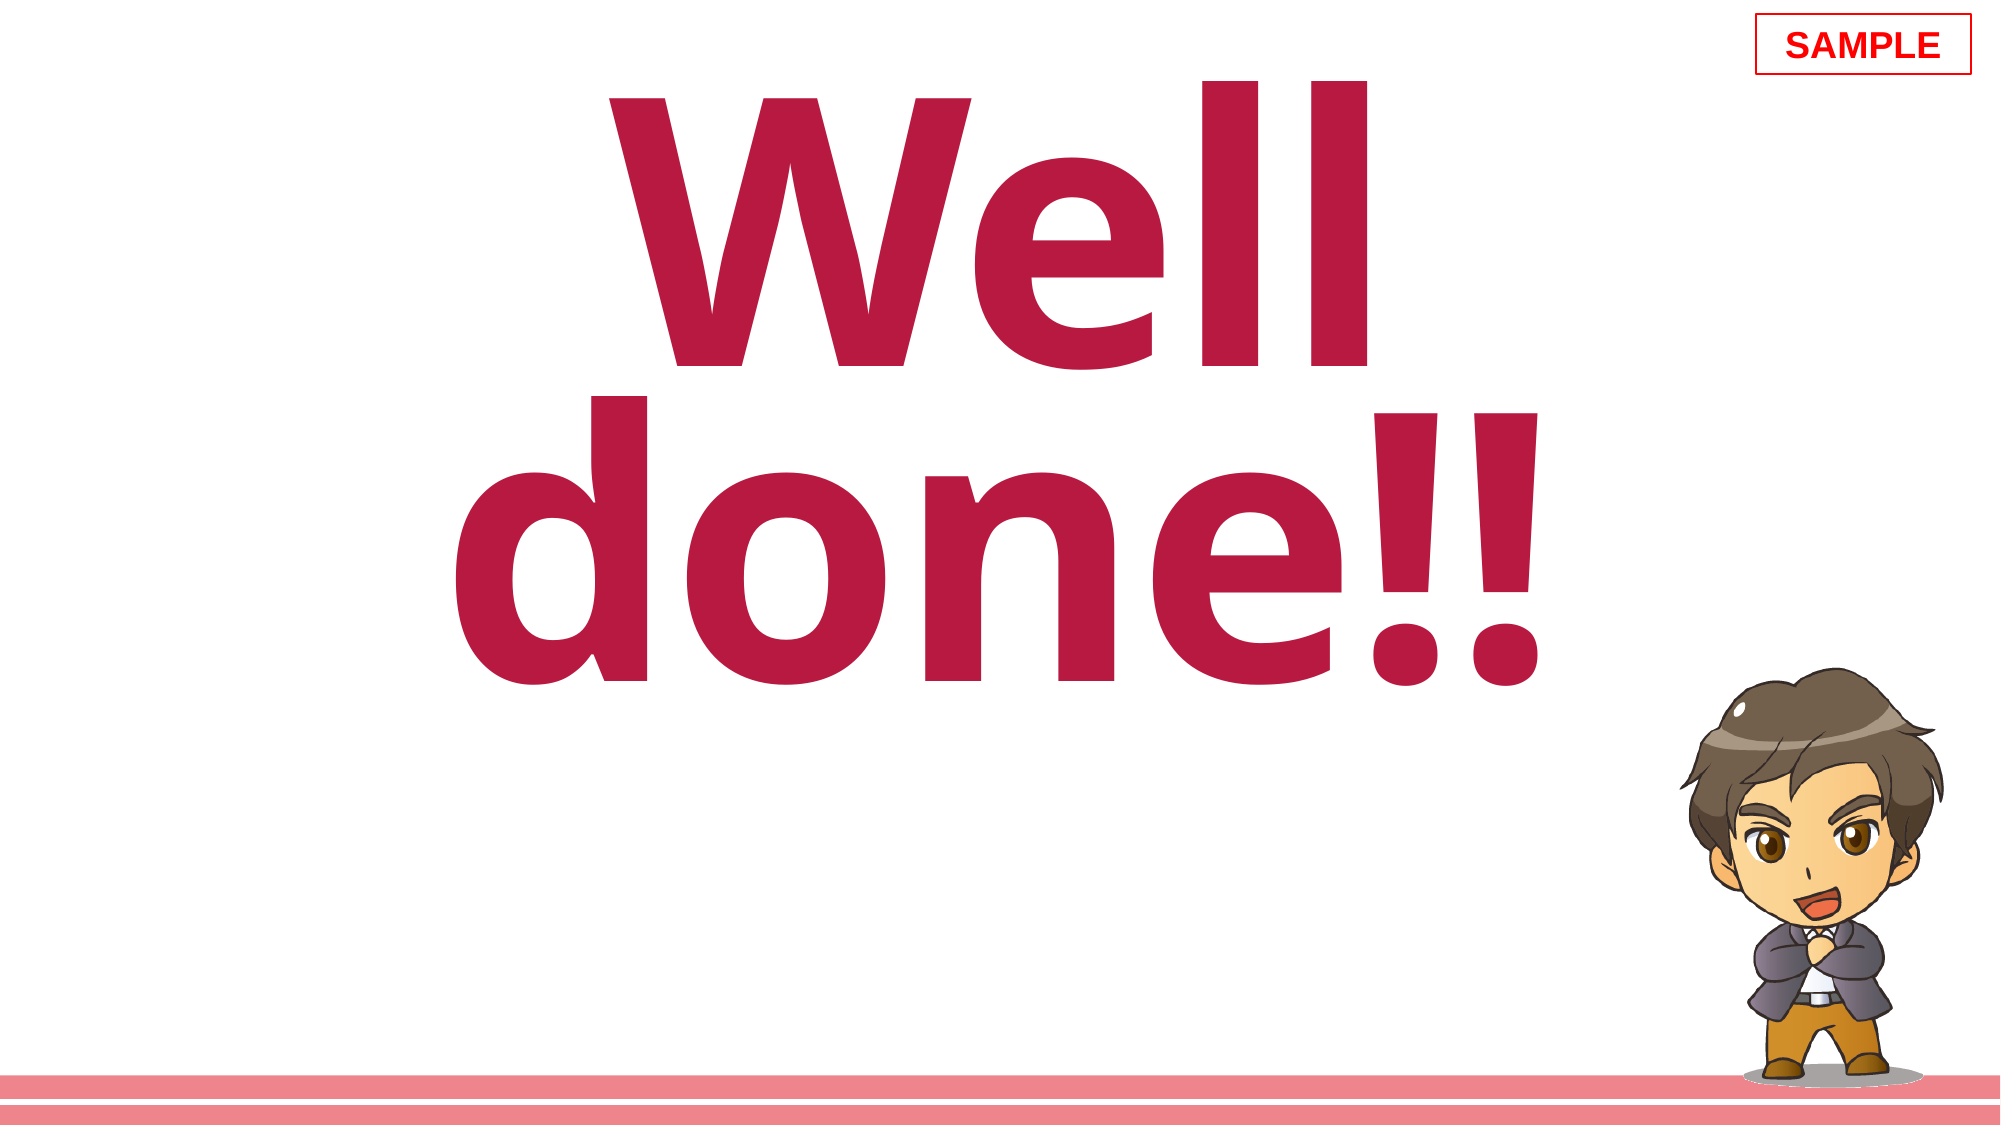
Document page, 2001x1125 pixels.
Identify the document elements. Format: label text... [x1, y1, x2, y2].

picture [1666, 645, 1957, 1095]
text_box SAMPLE [1755, 14, 1972, 74]
